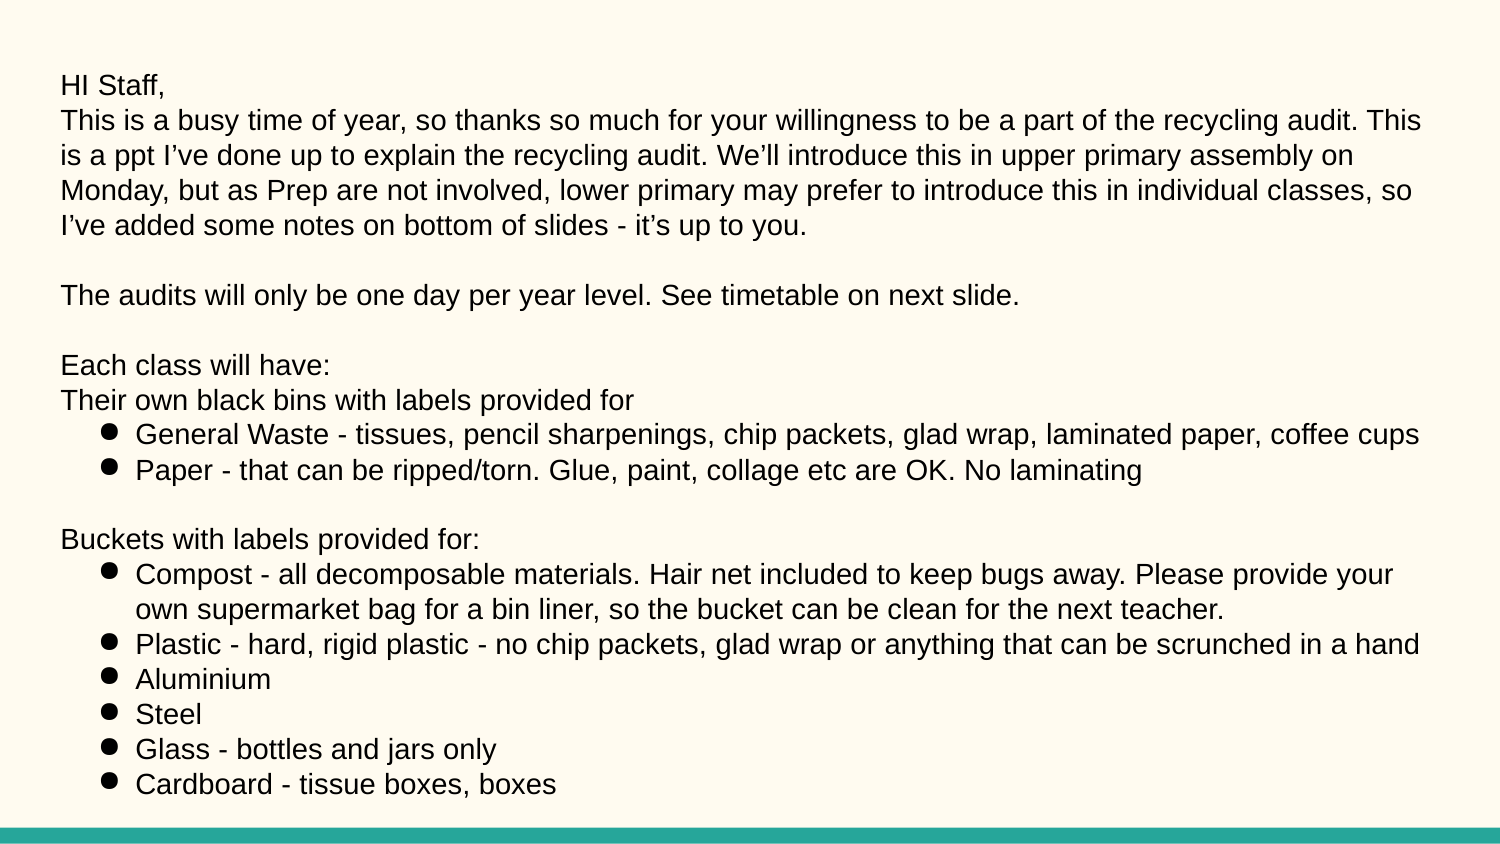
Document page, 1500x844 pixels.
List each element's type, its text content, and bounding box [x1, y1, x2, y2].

text_box HI Staff, This is a busy time of year, so thanks so much for your willingness to be a part of the recycling audit. This is a ppt I’ve done up to explain the recycling audit. We’ll introduce this in upper primary assembly on Monday, but as Prep are not involved, lower primary may prefer to introduce this in individual classes, so I’ve added some notes on bottom of slides - it’s up to you. The audits will only be one day per year level. See timetable on next slide. Each class will have: Their own black bins with labels provided for General Waste - tissues, pencil sharpenings, chip packets, glad wrap, laminated paper, coffee cups Paper - that can be ripped/torn. Glue, paint, collage etc are OK. No laminating Buckets with labels provided for: Compost - all decomposable materials. Hair net included to keep bugs away. Please provide your own supermarket bag for a bin liner, so the bucket can be clean for the next teacher. Plastic - hard, rigid plastic - no chip packets, glad wrap or anything that can be scrunched in a hand Aluminium Steel Glass - bottles and jars only Cardboard - tissue boxes, boxes [45, 51, 1455, 771]
